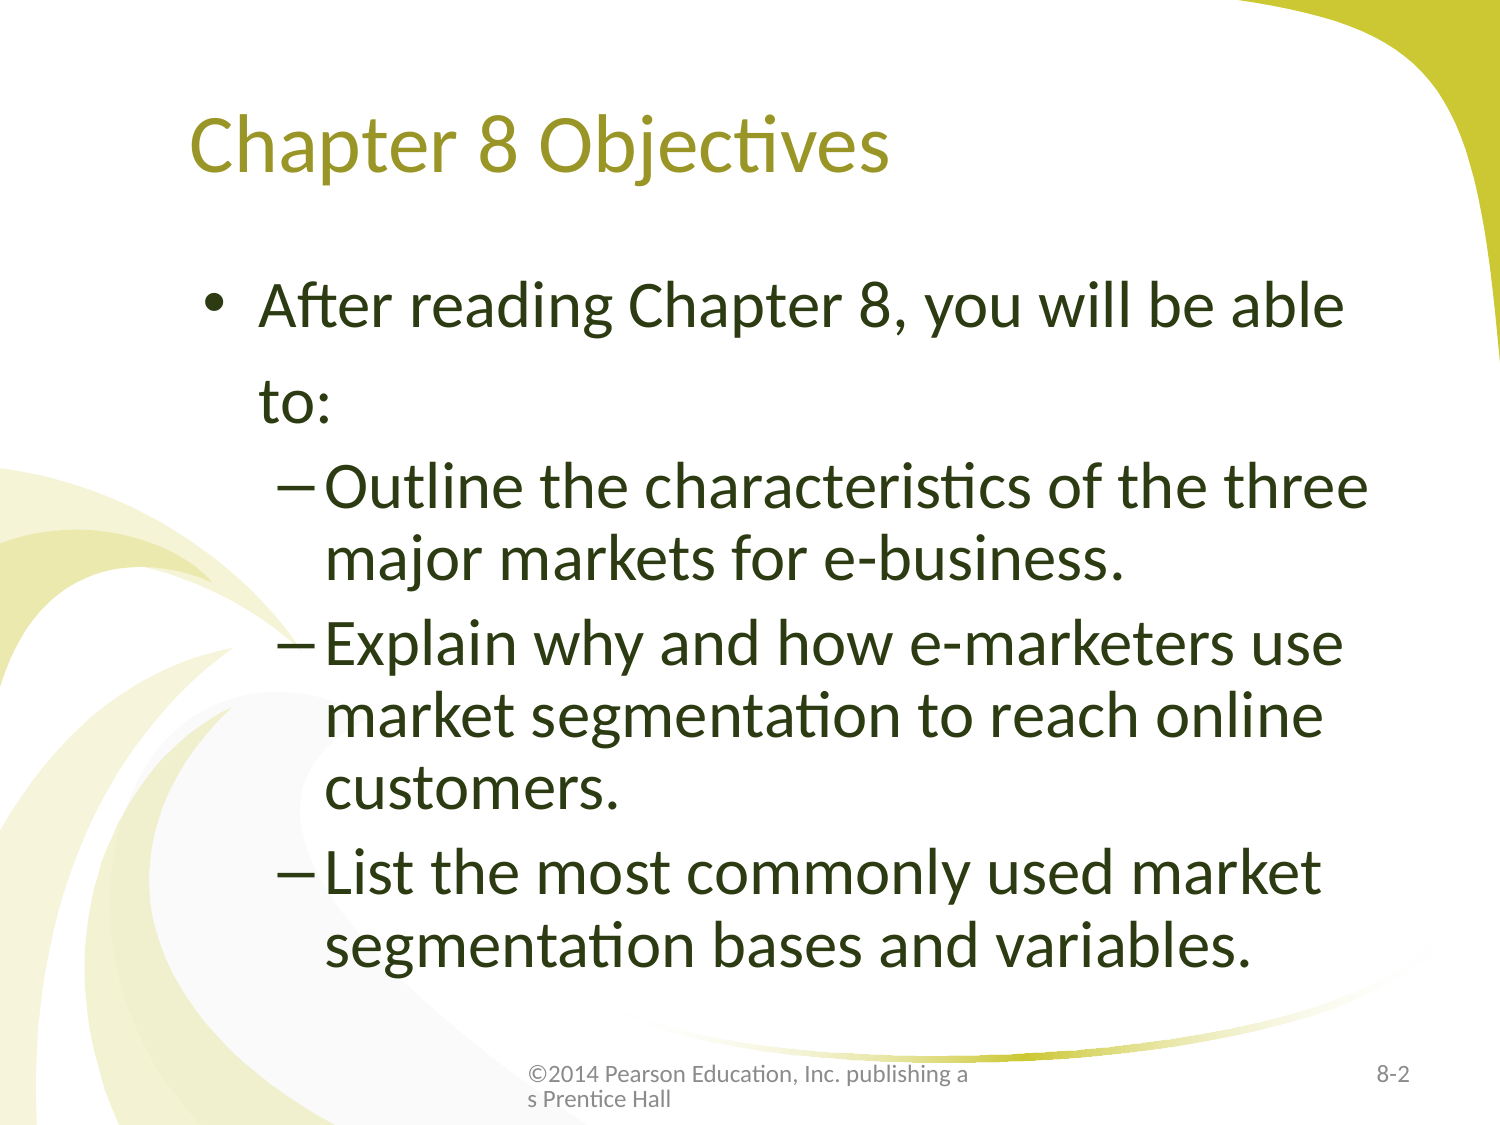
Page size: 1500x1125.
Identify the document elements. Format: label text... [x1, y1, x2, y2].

slide_number 8-2 [1074, 1042, 1425, 1103]
footer ©2014 Pearson Education, Inc. publishing as Prentice Hall [512, 1042, 988, 1103]
title Chapter 8 Objectives [174, 45, 1425, 233]
list After reading Chapter 8, you will be able to: Outline the characteristics of the three major markets for e-business. Explain why and how e-marketers use market segmentation to reach online customers. List the most commonly used market segmentation bases and variables. [187, 237, 1425, 1038]
